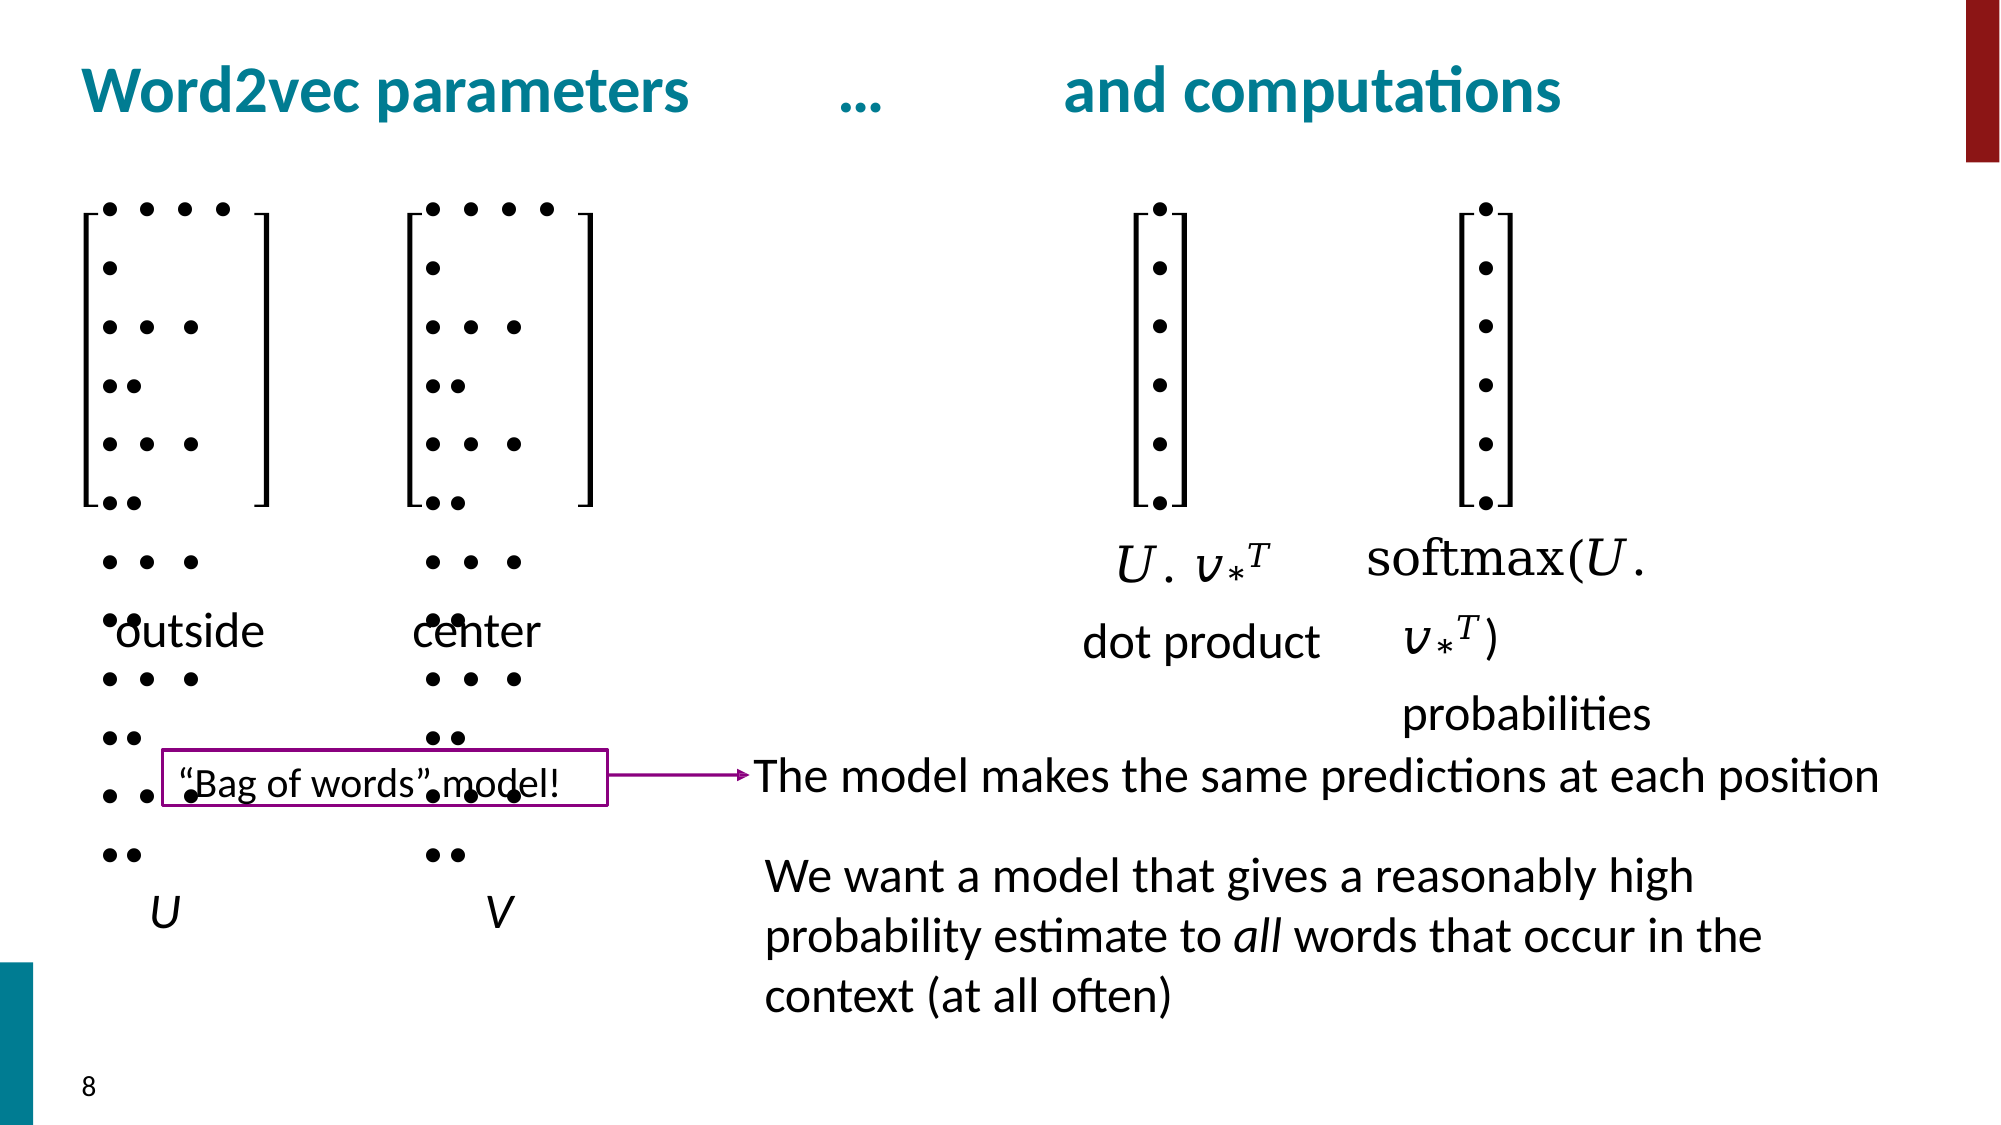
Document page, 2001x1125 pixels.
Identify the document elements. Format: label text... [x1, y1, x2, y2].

text_box [1174, 212, 1187, 507]
text_box • [1472, 465, 1500, 512]
text_box “Bag of words” model! [162, 750, 608, 806]
text_box [1133, 212, 1147, 507]
slide_number 10 [75, 1067, 120, 1125]
text_box • • • • • [1472, 171, 1500, 465]
text_box 𝑈. 𝑣*𝑇 dot product [1076, 512, 1330, 668]
text_box • • • • • [1147, 171, 1174, 465]
text_box • • • • • • • • •• • • • •• • • • •• • • • •• • • • •• V [420, 171, 580, 750]
text_box [1459, 212, 1472, 507]
text_box [83, 212, 97, 507]
text_box [256, 212, 270, 507]
text_box center [410, 594, 546, 657]
text_box The model makes the same predictions at each position We want a model that gives a reasonably high probability estimate to all words that occur in the context (at all often) [751, 740, 1887, 1023]
text_box and computations [1061, 43, 1569, 126]
text_box [1500, 212, 1513, 507]
text_box [580, 212, 593, 507]
text_box outside [113, 594, 269, 657]
text_box • • • • • • • • •• • • • •• • • • •• • • • •• • • • •• V [420, 806, 580, 939]
text_box • • • • • • • • •• • • • •• • • • •• • • • •• • • • •• U [97, 171, 256, 939]
text_box [607, 768, 750, 782]
text_box [407, 212, 420, 507]
text_box softmax(𝑈. 𝑣*𝑇) probabilities [1359, 512, 1707, 740]
text_box • [1147, 465, 1174, 512]
title Word2vec parameters … [79, 43, 885, 234]
